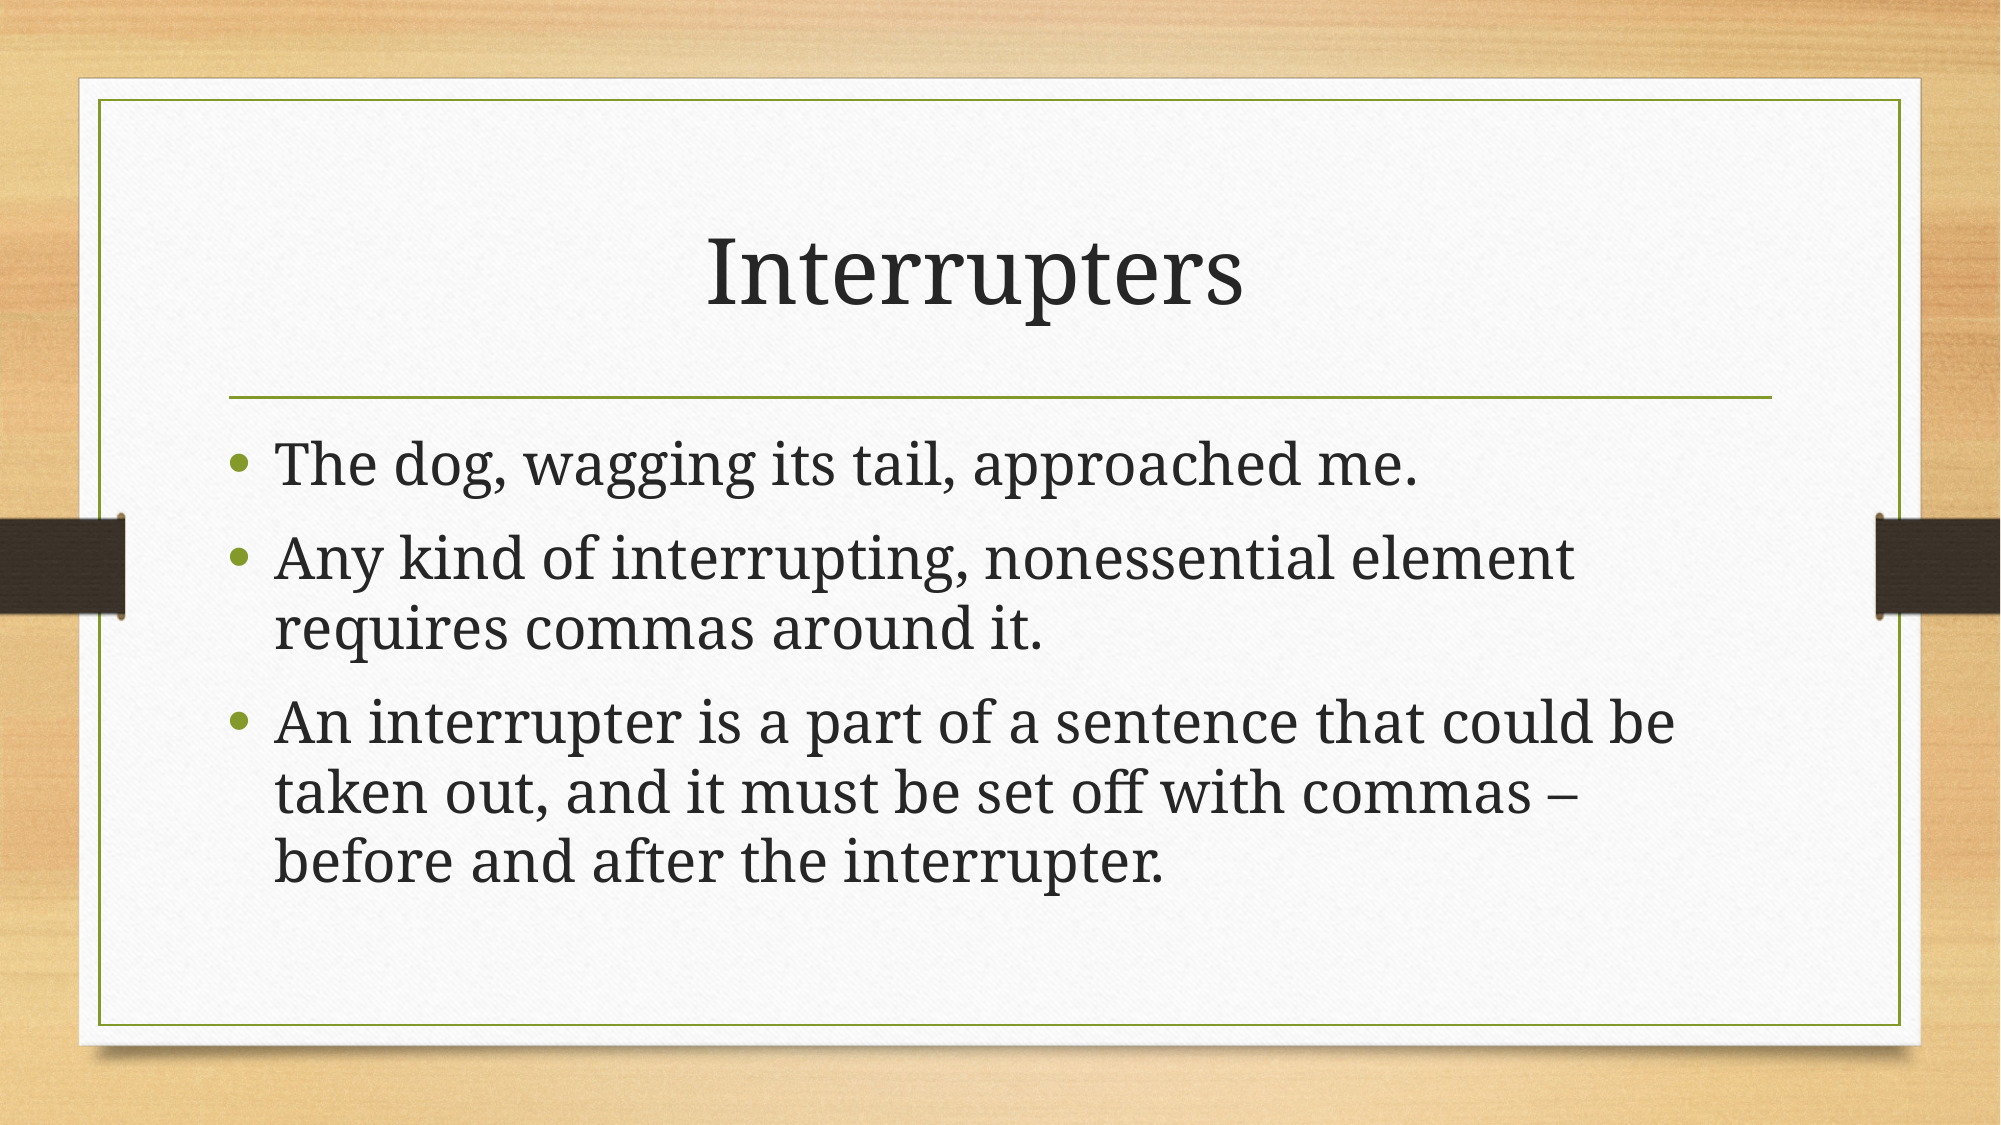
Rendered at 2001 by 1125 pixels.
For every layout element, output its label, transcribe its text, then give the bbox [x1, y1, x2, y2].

picture [0, 0, 2001, 1125]
title Interrupters [212, 161, 1788, 375]
list The dog, wagging its tail, approached me. Any kind of interrupting, nonessential element requires commas around it. An interrupter is a part of a sentence that could be taken out, and it must be set off with commas – before and after the interrupter. [212, 419, 1788, 964]
